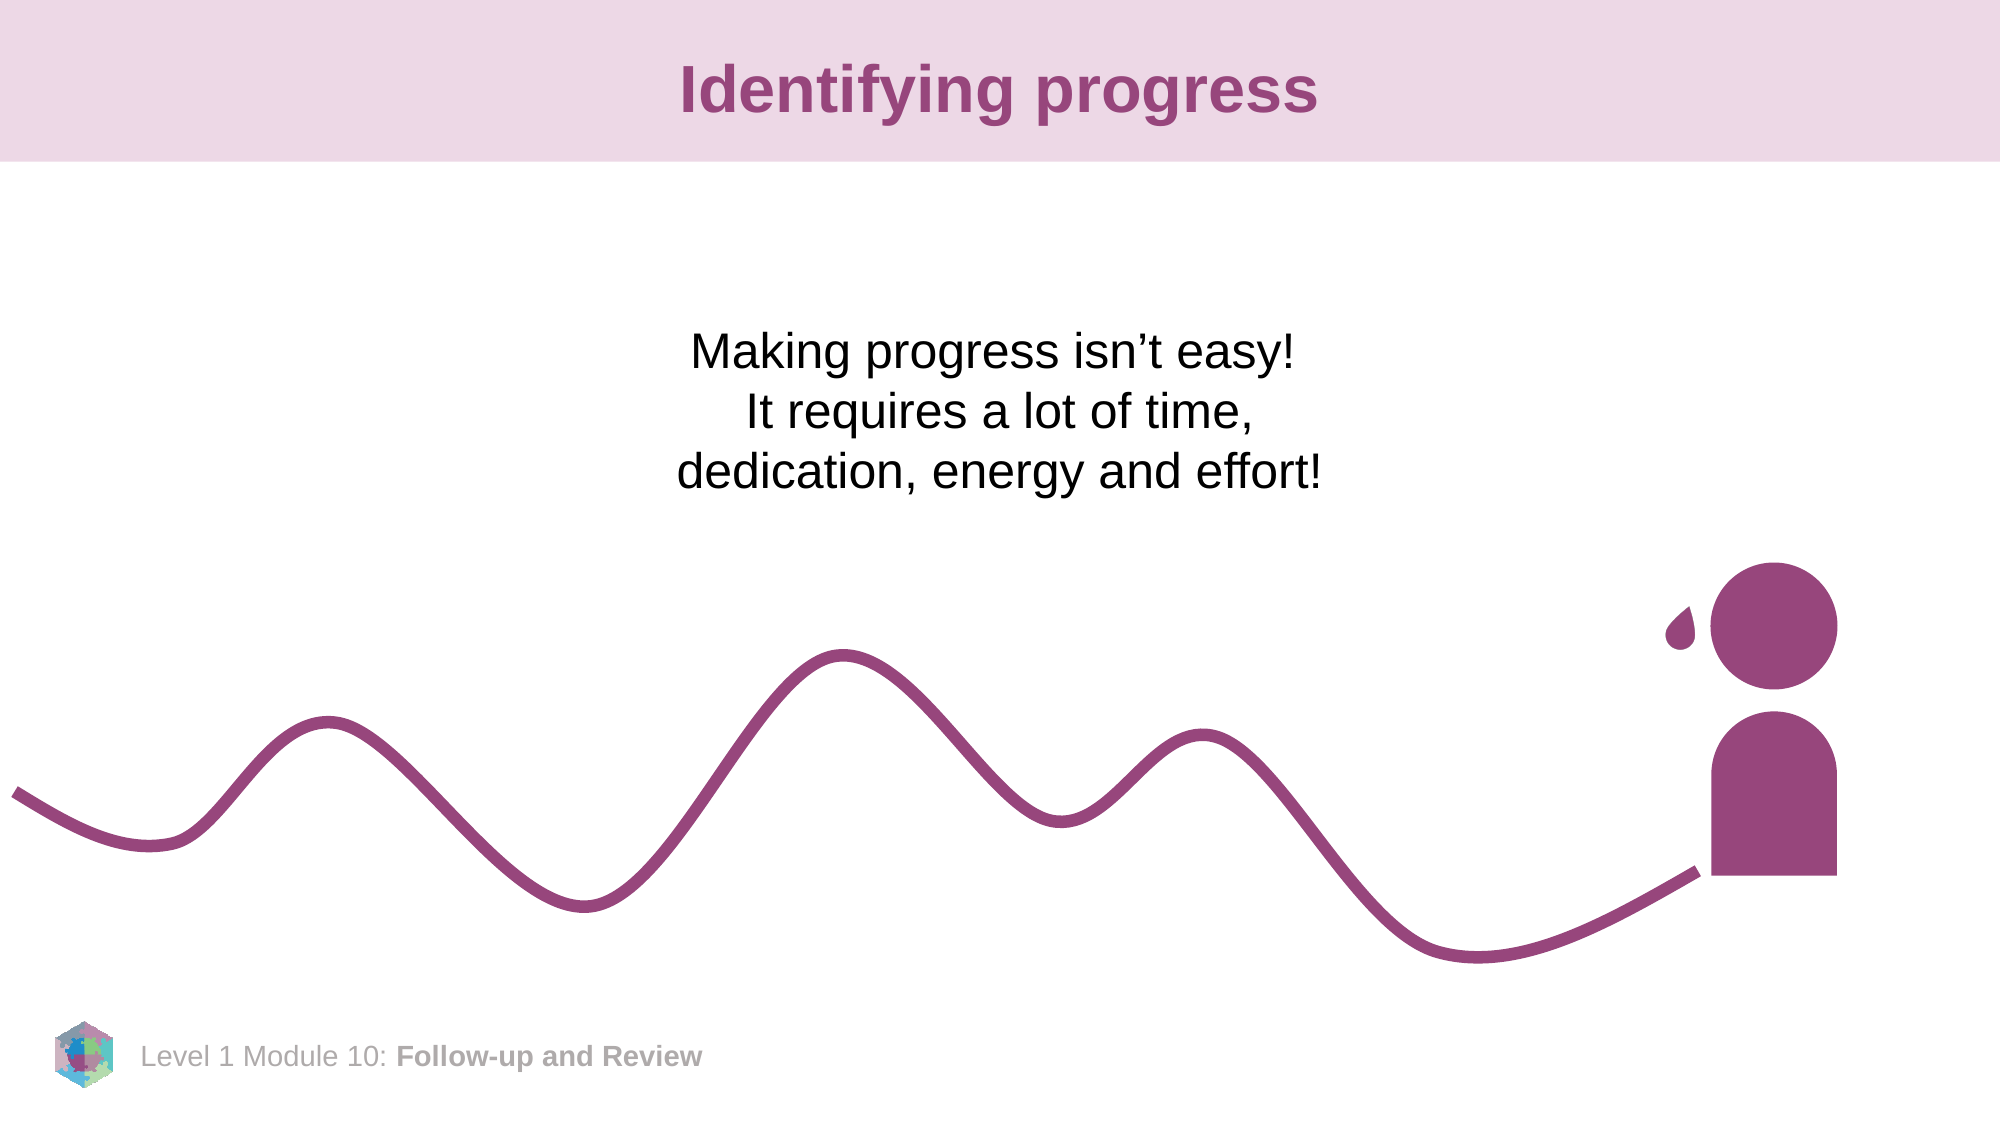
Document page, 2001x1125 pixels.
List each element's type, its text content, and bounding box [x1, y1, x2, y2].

picture [1648, 593, 1711, 662]
title Identifying progress [137, 19, 1863, 163]
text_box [1710, 562, 1838, 876]
text_box [13, 654, 1699, 959]
text_box Making progress isn’t easy! It requires a lot of time, dedication, energy and effort! [623, 282, 1377, 535]
picture [55, 1021, 113, 1088]
